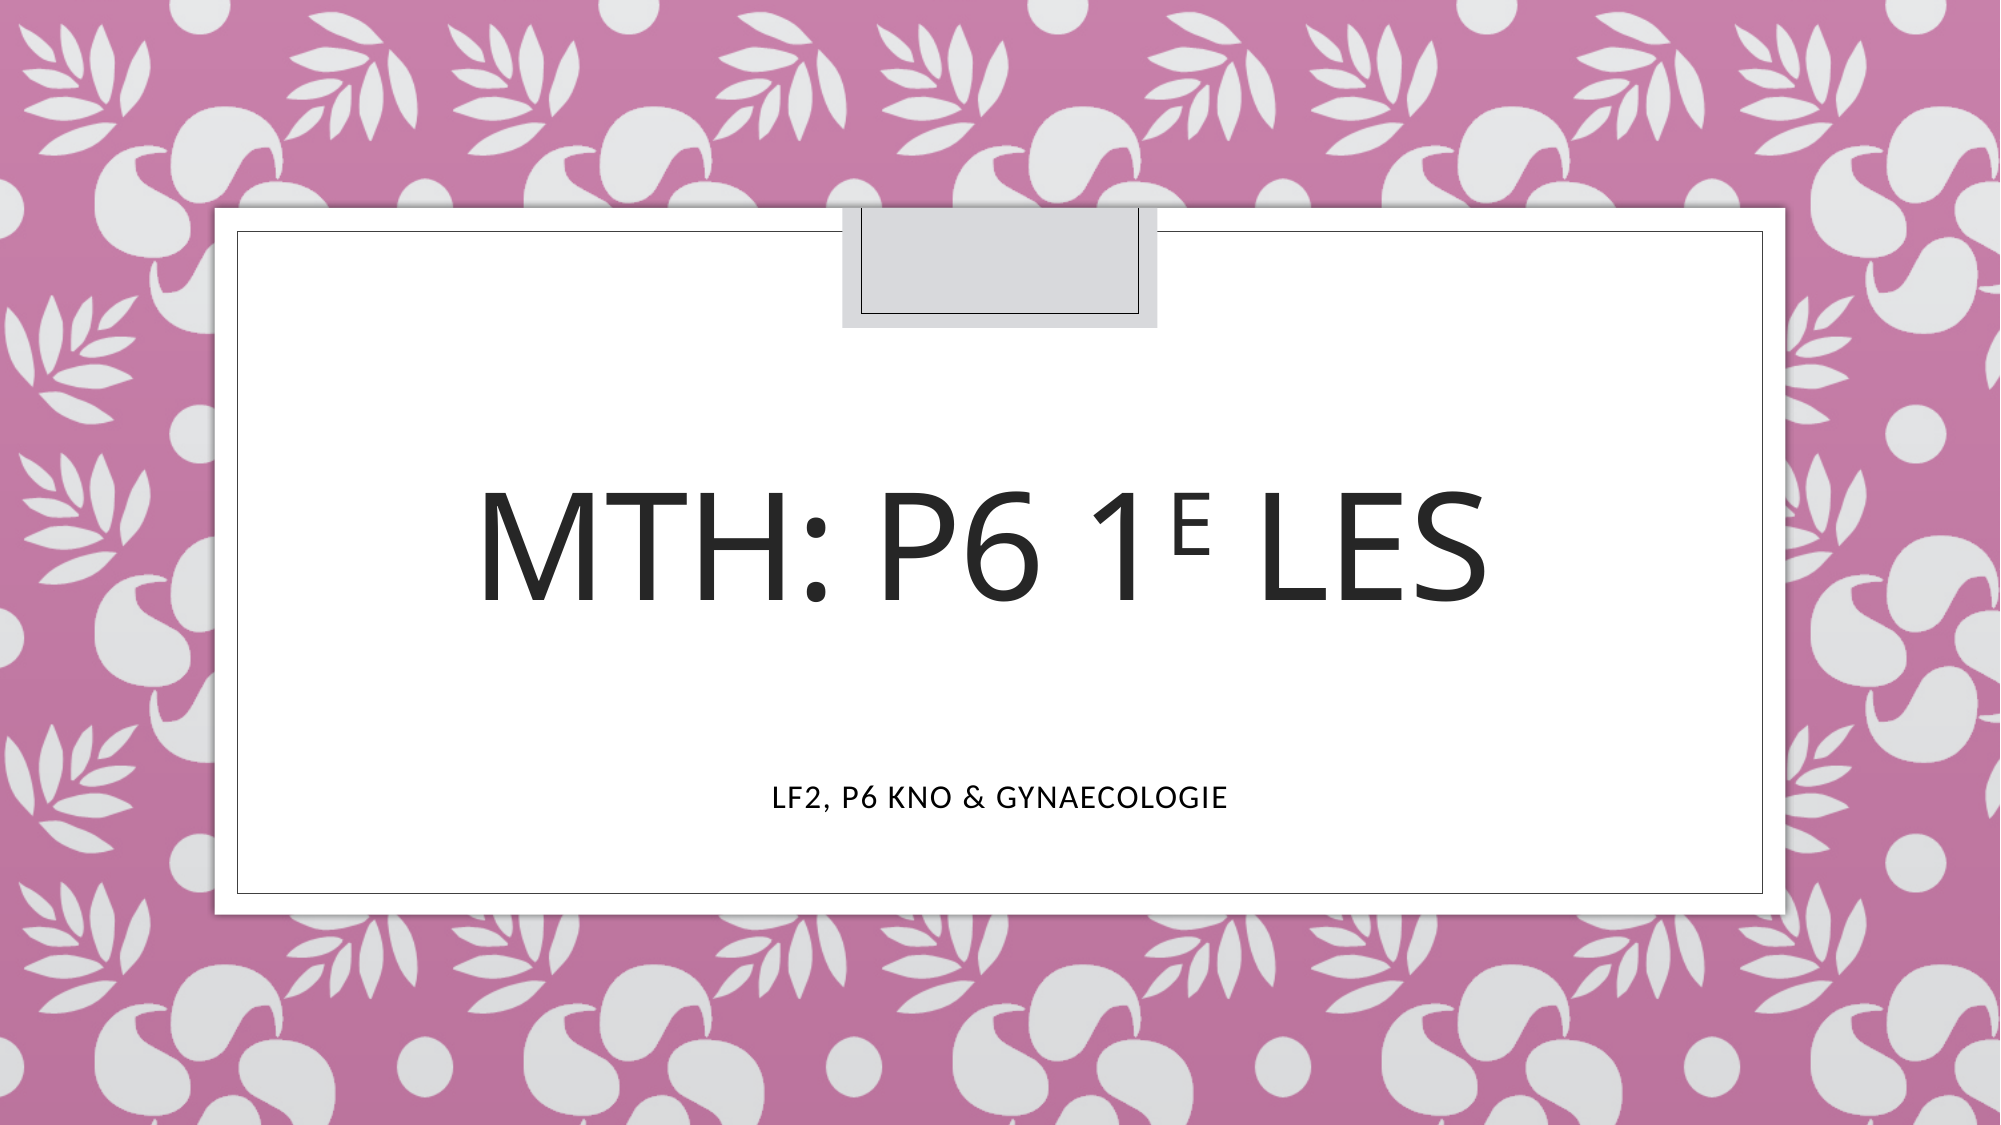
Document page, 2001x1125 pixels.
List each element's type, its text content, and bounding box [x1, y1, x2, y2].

title MTH: P6 1e les [256, 343, 1744, 768]
subtitle LF2, P6 KNO & GYNAECOLOGIE [256, 768, 1745, 844]
